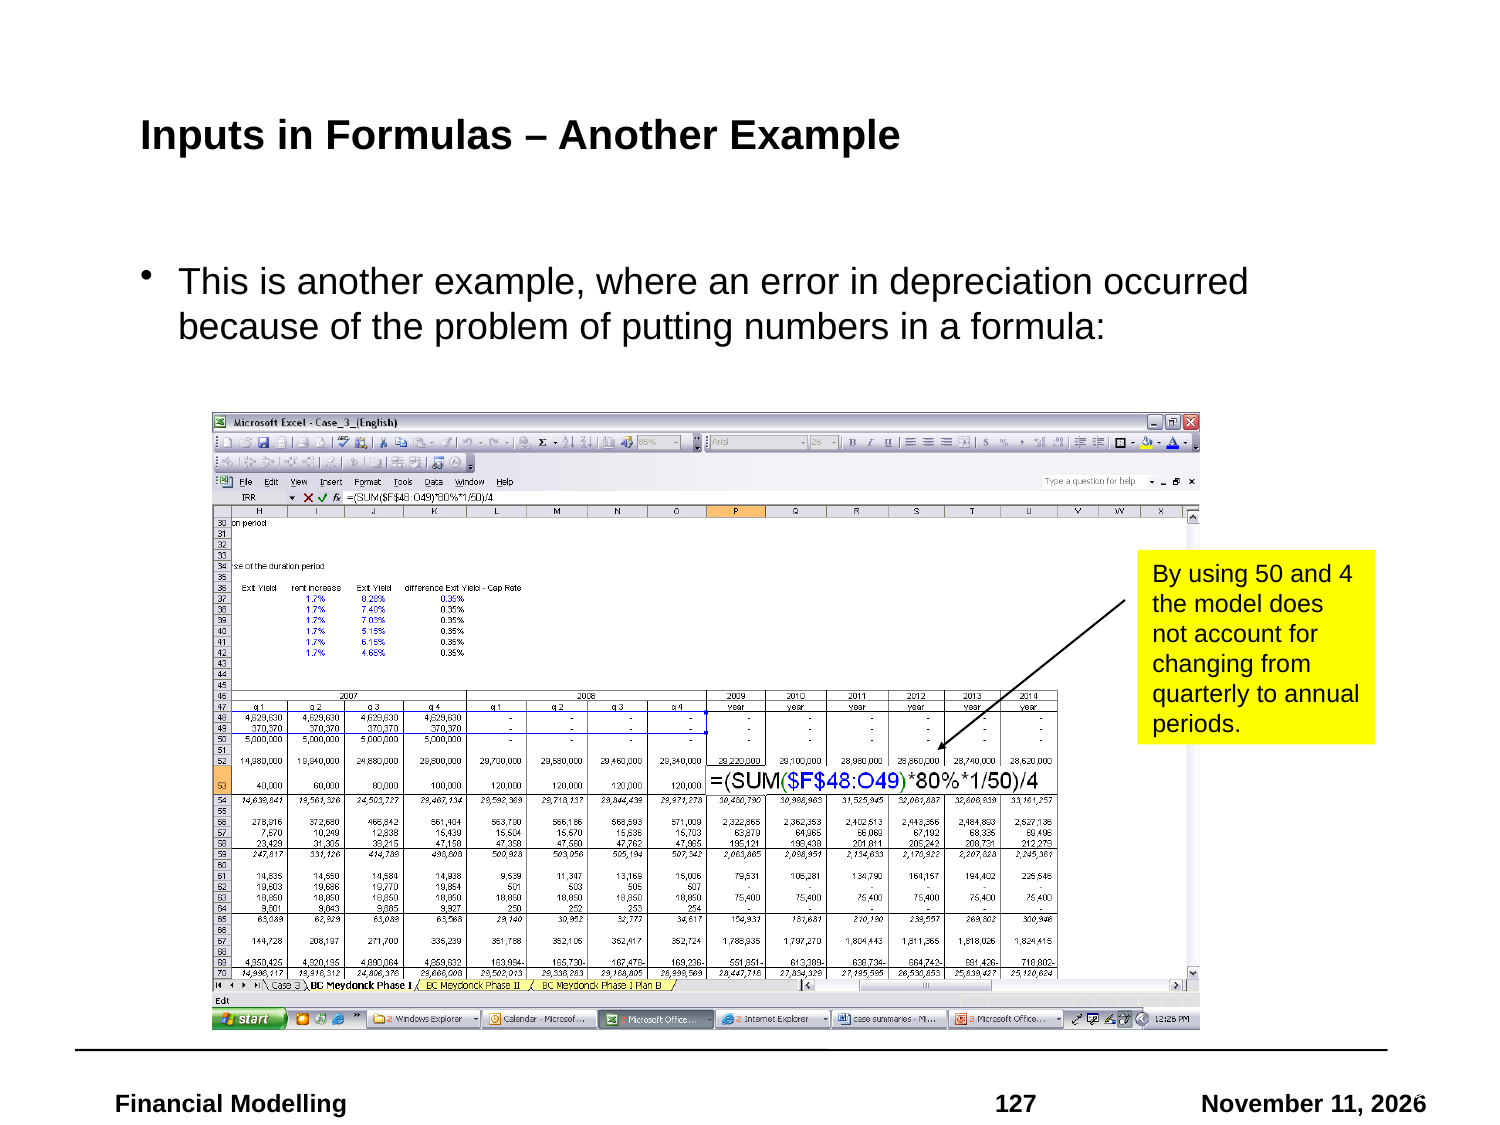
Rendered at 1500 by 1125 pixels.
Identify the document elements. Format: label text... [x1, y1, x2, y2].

picture [212, 412, 1201, 1030]
text_box By using 50 and 4 the model does not account for changing from quarterly to annual periods. [1204, 549, 1375, 745]
list This is another example, where an error in depreciation occurred because of the problem of putting numbers in a formula: [124, 249, 1413, 1001]
title Inputs in Formulas – Another Example [124, 99, 1413, 226]
